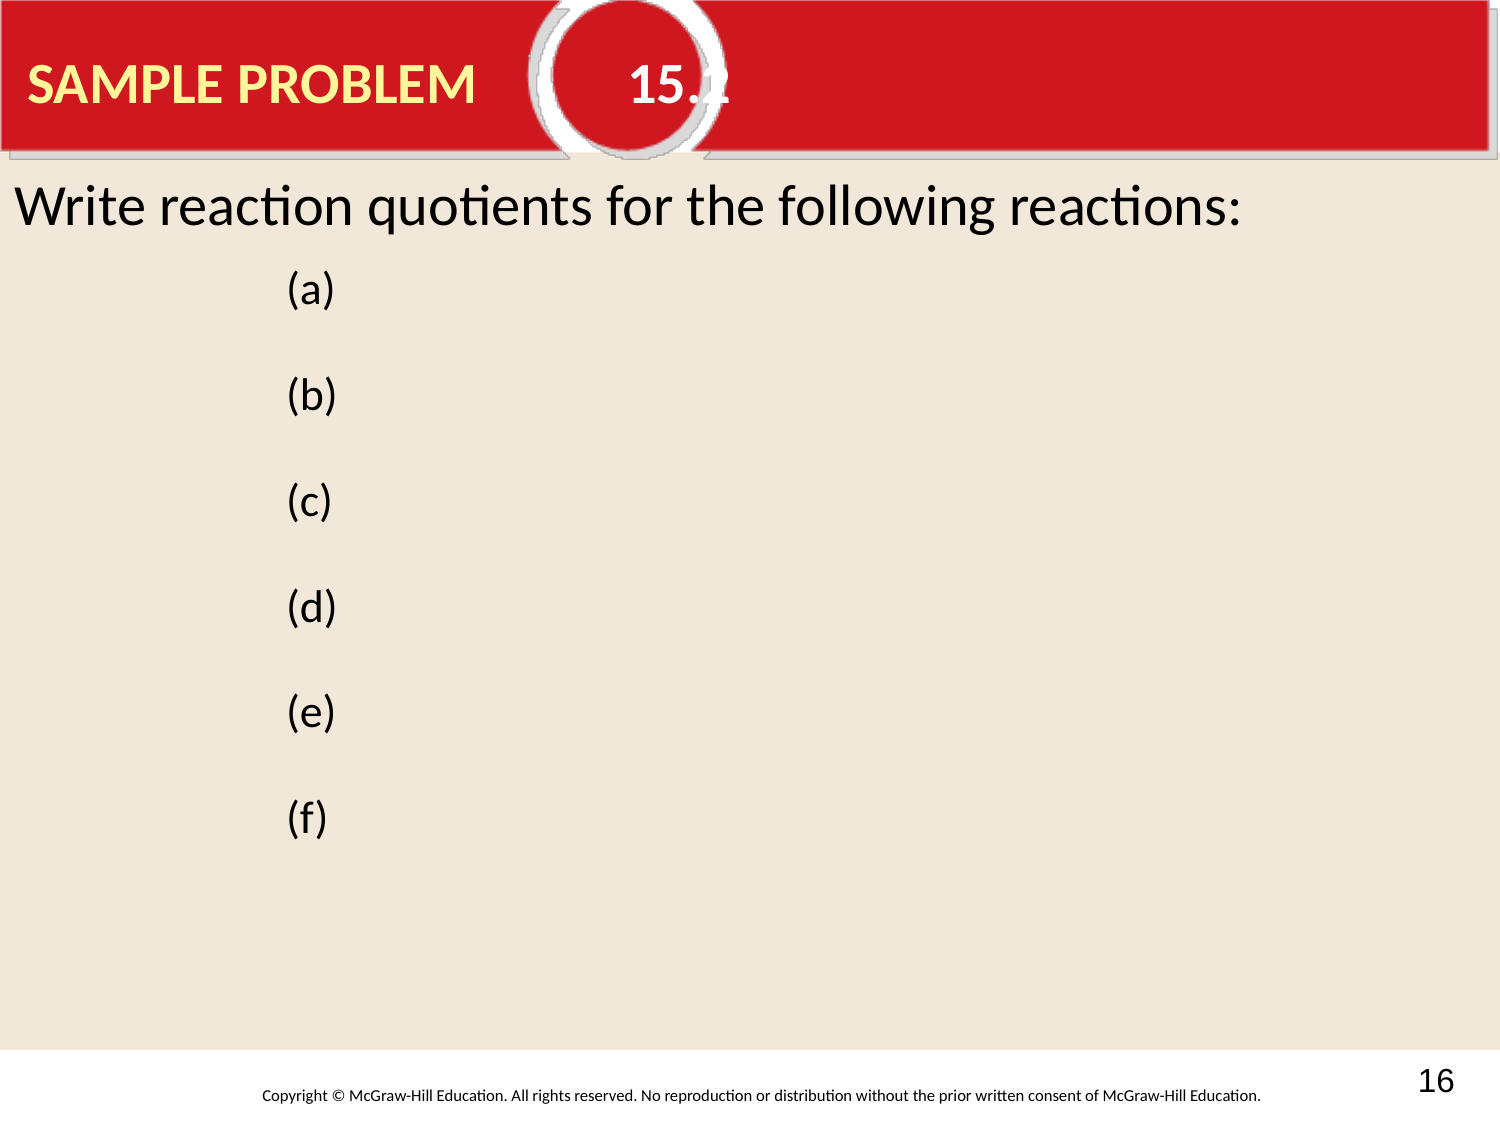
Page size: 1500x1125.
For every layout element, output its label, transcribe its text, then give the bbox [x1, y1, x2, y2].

title SAMPLE PROBLEM 15.2 [12, 37, 1475, 125]
picture [0, 0, 1500, 162]
